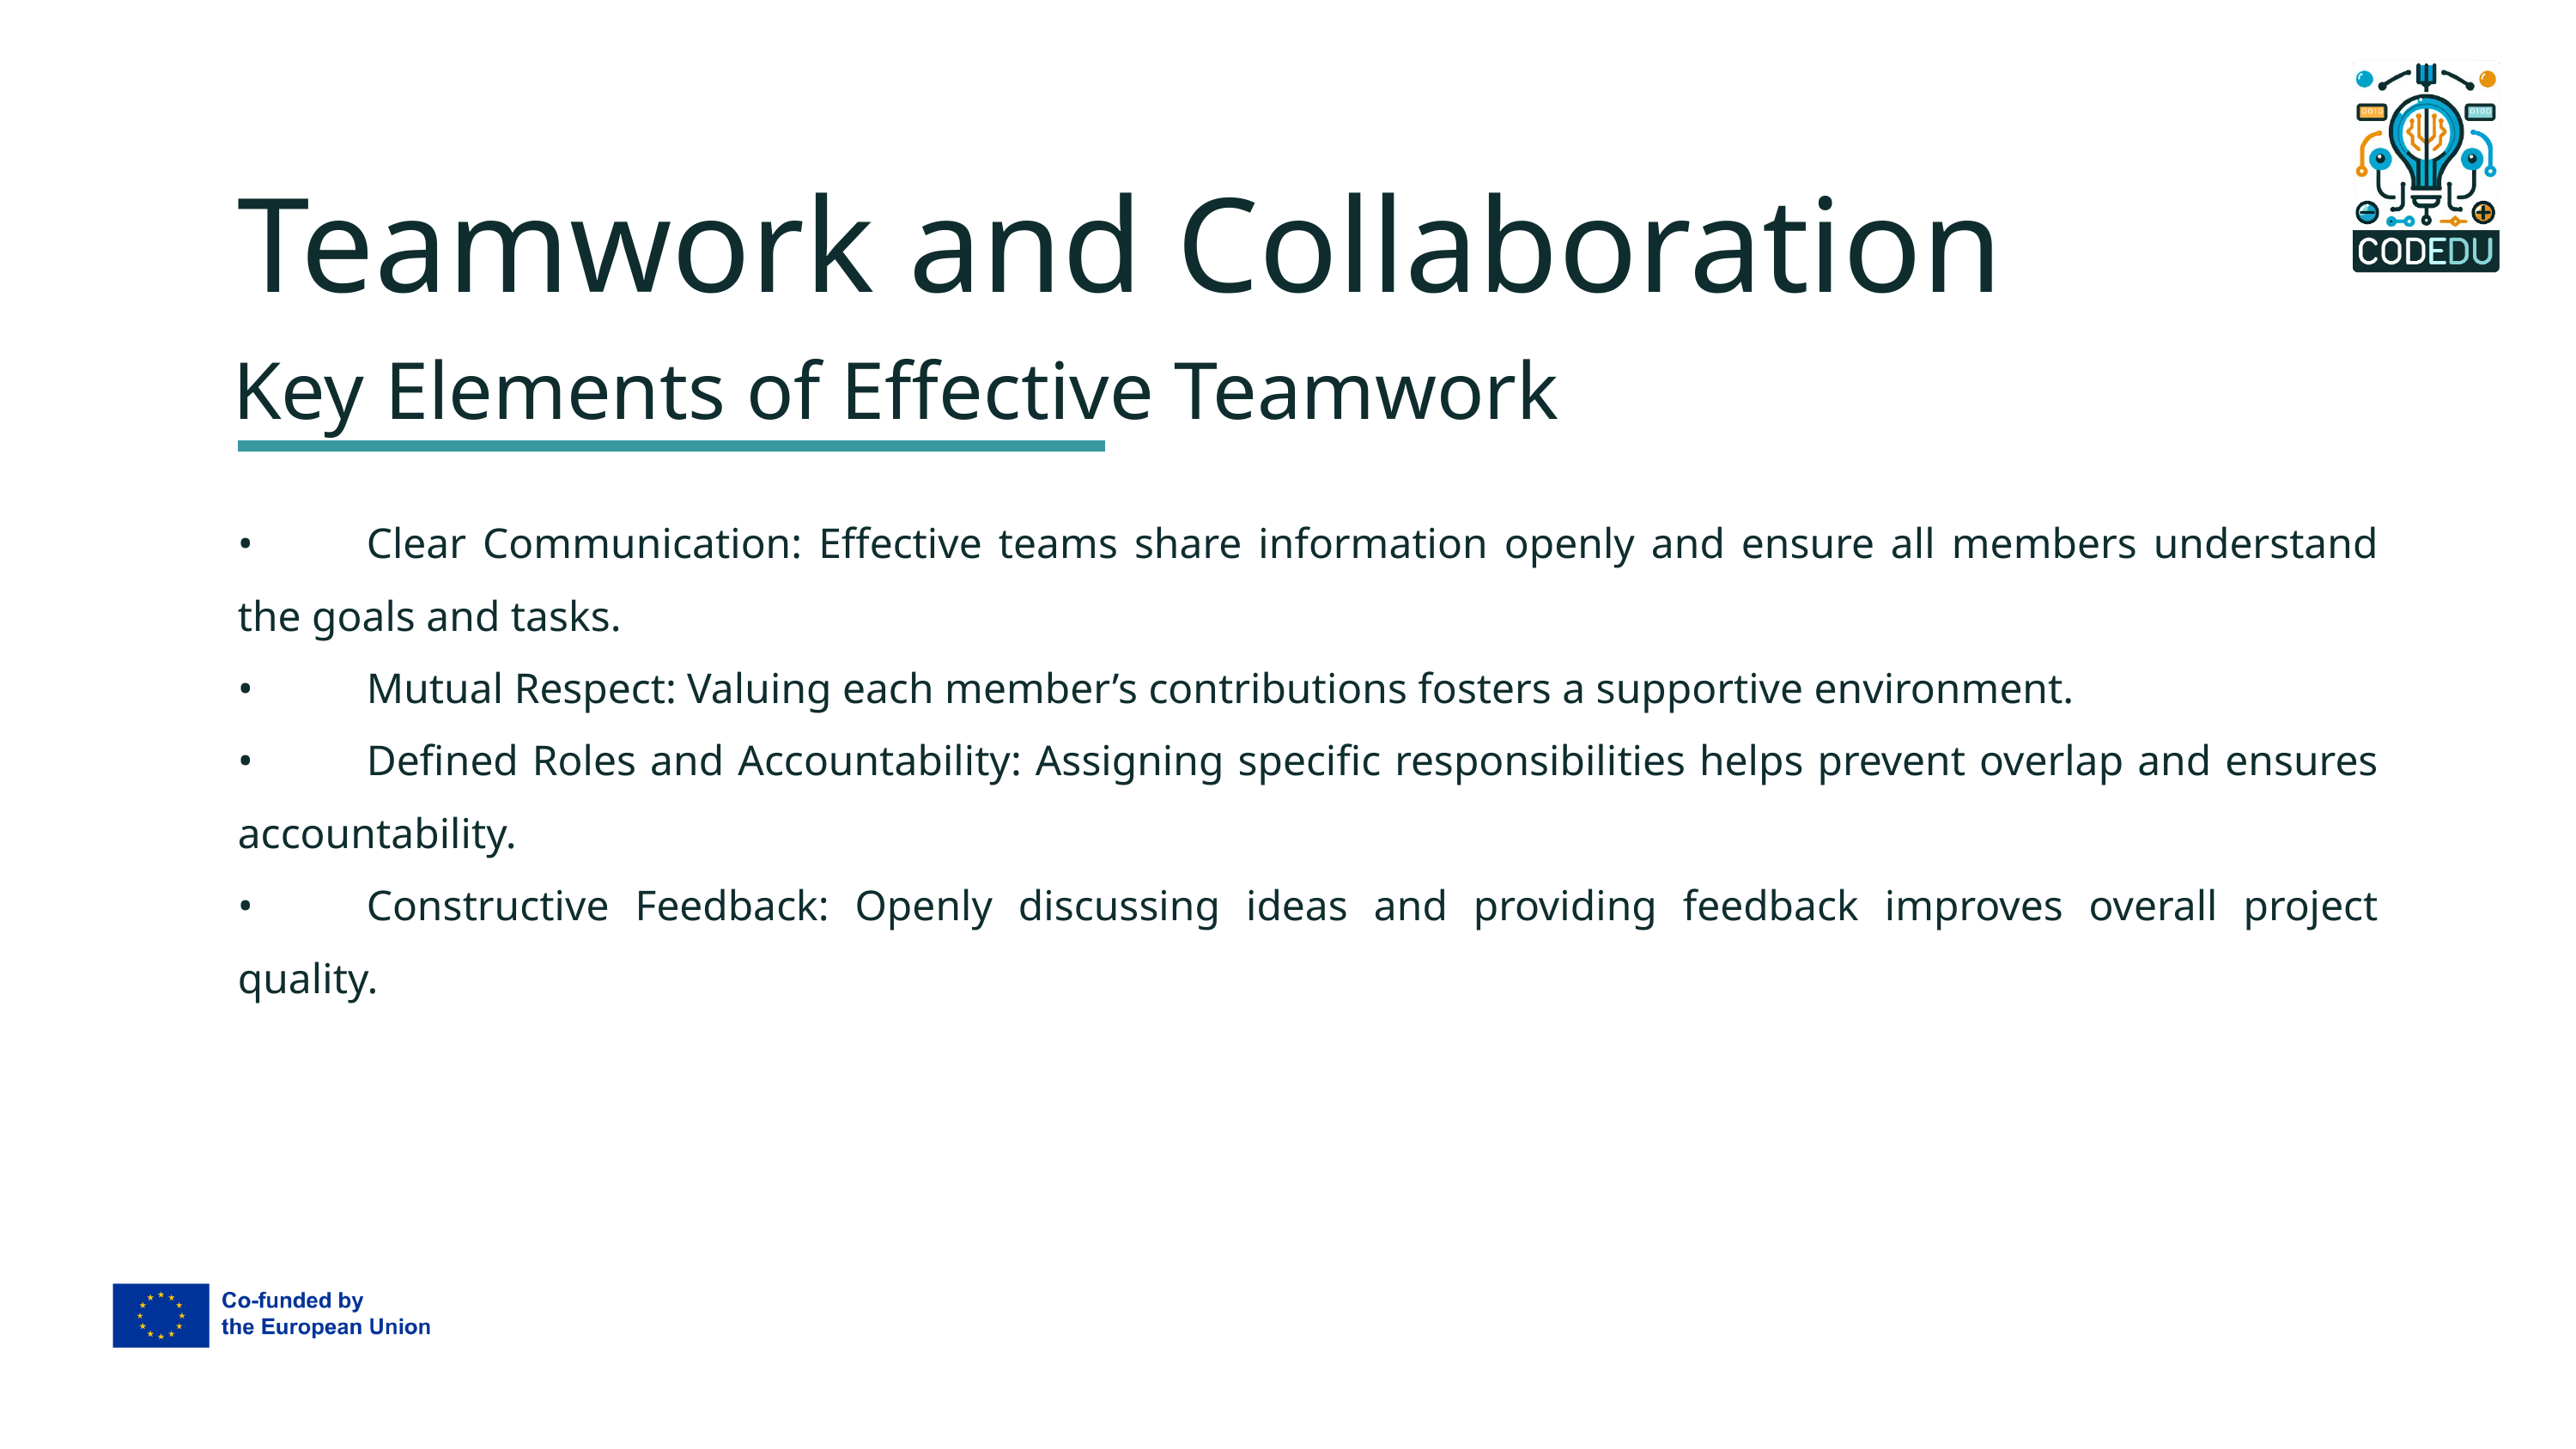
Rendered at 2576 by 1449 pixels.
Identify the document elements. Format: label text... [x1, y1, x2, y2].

text_box • Clear Communication: Effective teams share information openly and ensure all members understand the goals and tasks. • Mutual Respect: Valuing each member’s contributions fosters a supportive environment. • Defined Roles and Accountability: Assigning specific responsibilities helps prevent overlap and ensures accountability. • Constructive Feedback: Openly discussing ideas and providing feedback improves overall project quality. [237, 724, 2382, 1147]
text_box • Clear Communication: Effective teams share information openly and ensure all members understand the goals and tasks. • Mutual Respect: Valuing each member’s contributions fosters a supportive environment. • Defined Roles and Accountability: Assigning specific responsibilities helps prevent overlap and ensures accountability. • Constructive Feedback: Openly discussing ideas and providing feedback improves overall project quality. [237, 494, 2382, 724]
text_box [107, 1278, 443, 1353]
picture [2221, 0, 2576, 395]
text_box Teamwork and Collaboration [237, 146, 2217, 318]
text_box Key Elements of Effective Teamwork [233, 296, 2387, 435]
